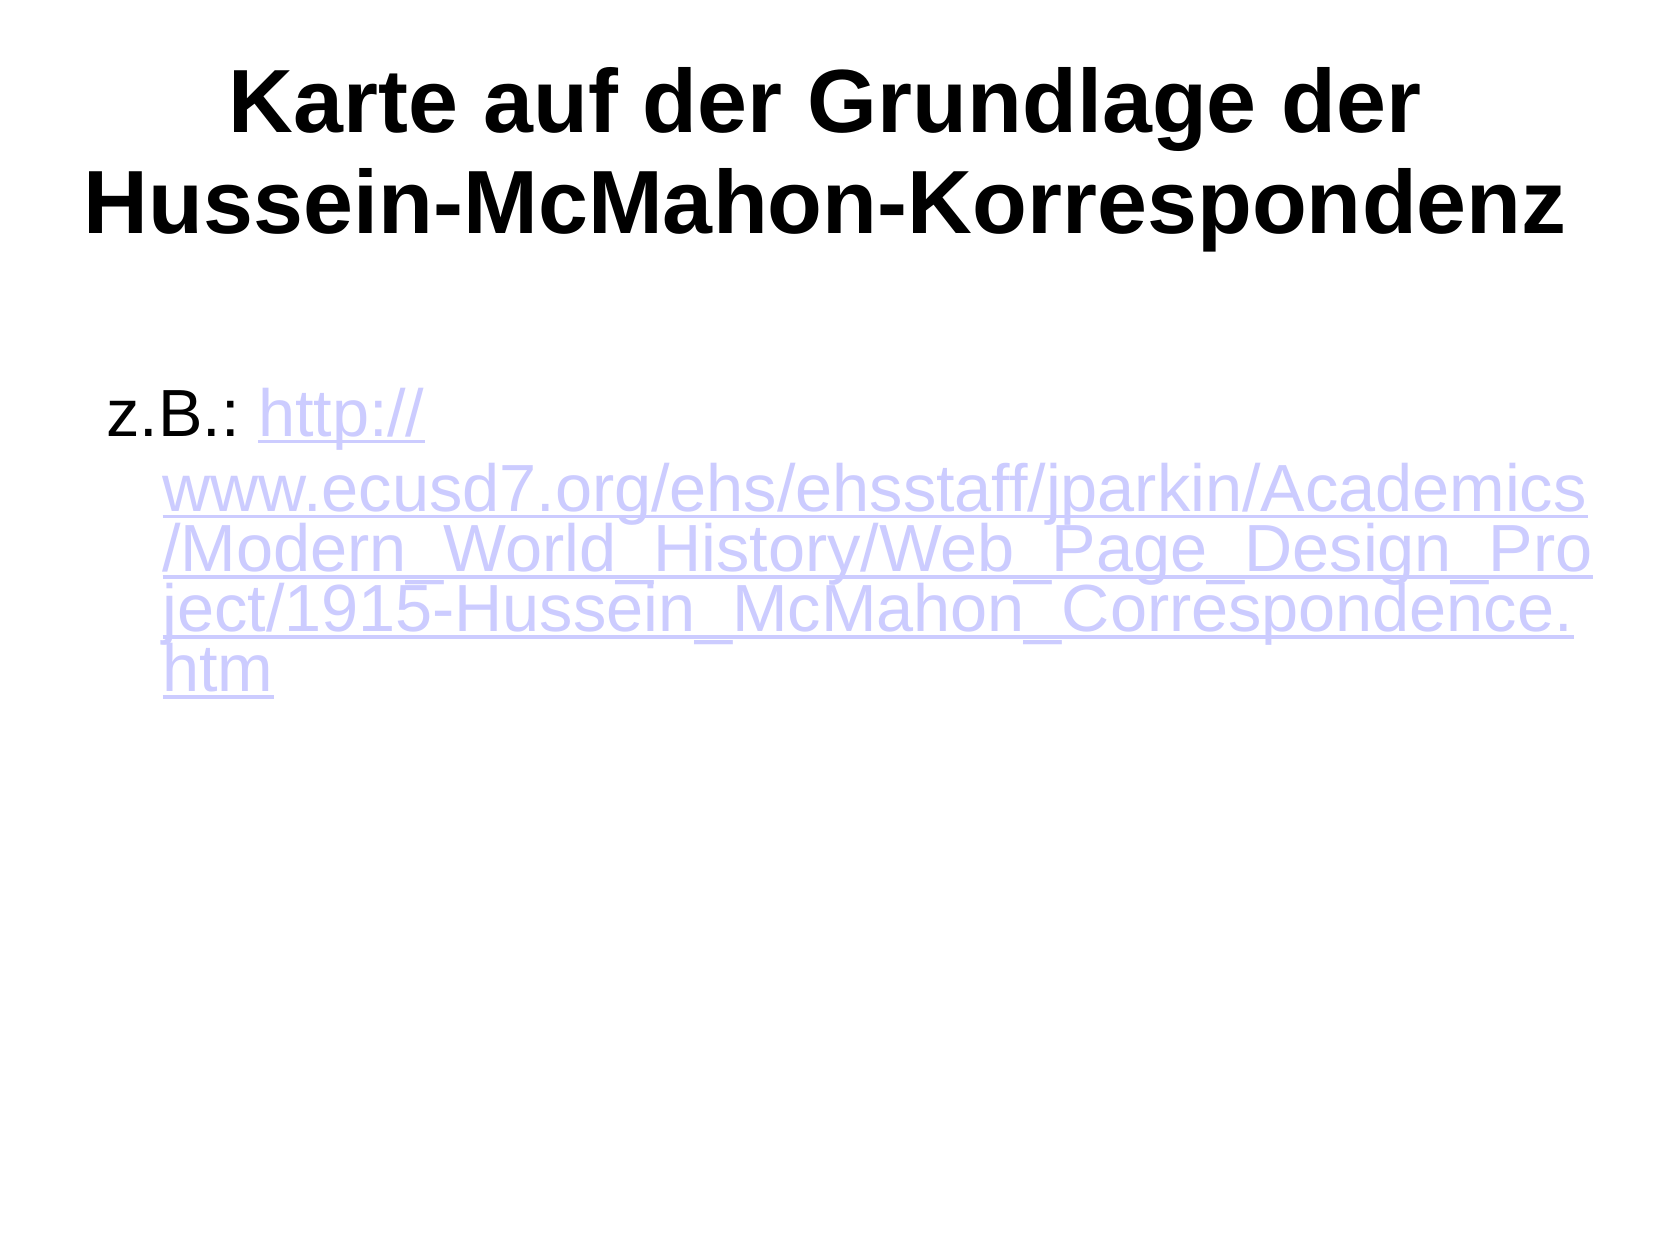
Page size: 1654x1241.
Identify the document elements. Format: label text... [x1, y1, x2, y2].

list z.B.: http://www.ecusd7.org/ehs/ehsstaff/jparkin/Academics/Modern_World_History/Web_Page_Design_Project/1915-Hussein_McMahon_Correspondence.htm [106, 371, 1595, 1091]
title Karte auf der Grundlage der Hussein-McMahon-Korrespondenz [82, 49, 1571, 257]
